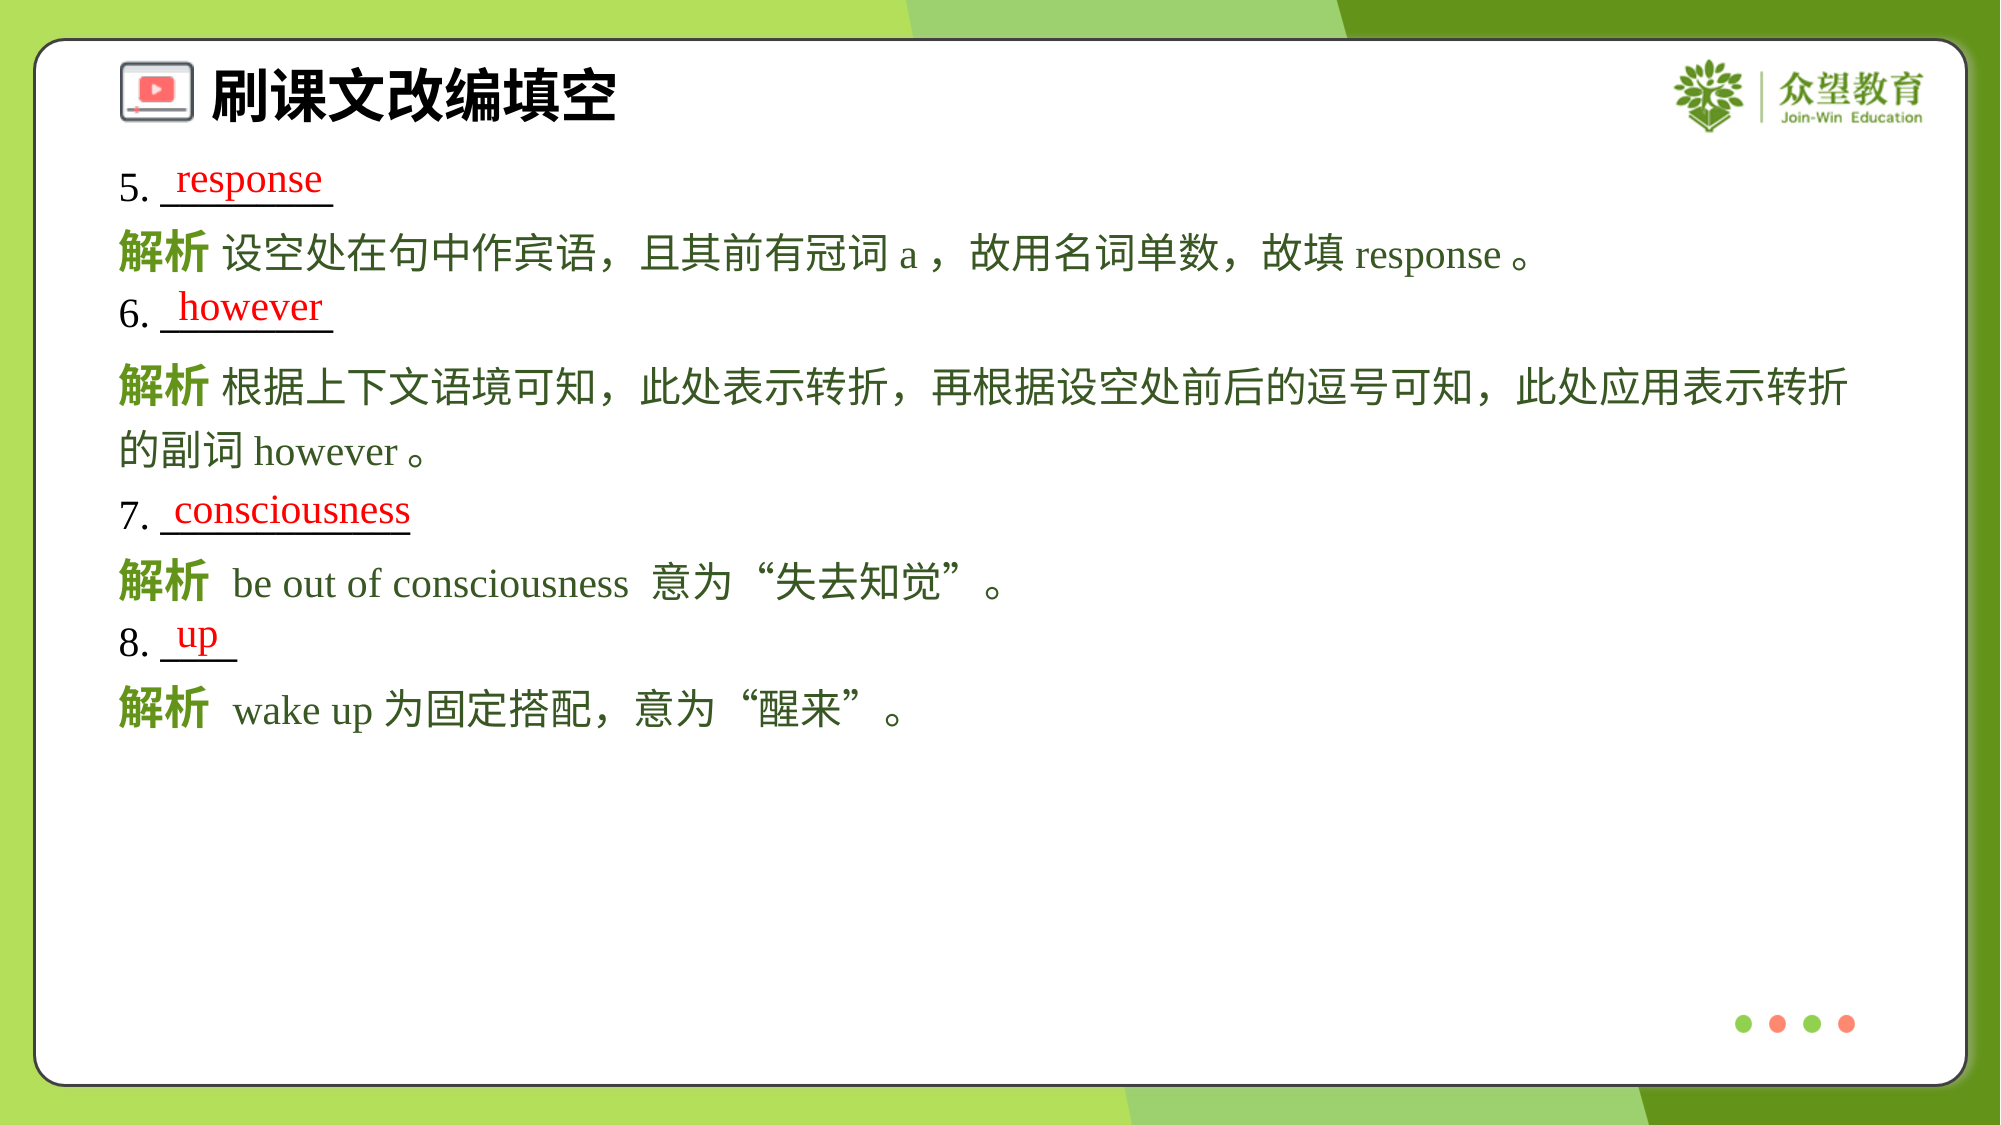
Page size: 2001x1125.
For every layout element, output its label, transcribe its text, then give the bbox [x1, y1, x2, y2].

text_box 解析 be out of consciousness 意为“失去知觉”。 [118, 538, 1883, 601]
text_box 6. _________ [118, 272, 1883, 330]
text_box 5. _________ [118, 146, 1883, 204]
picture [0, 0, 2000, 1125]
text_box 8. ____ [118, 602, 1883, 659]
text_box up [172, 593, 224, 652]
text_box 解析 wake up为固定搭配，意为“醒来”。 [118, 665, 1883, 728]
text_box 解析 设空处在句中作宾语，且其前有冠词a，故用名词单数，故填response。 [118, 209, 1883, 271]
text_box 解析 根据上下文语境可知，此处表示转折，再根据设空处前后的逗号可知，此处应用表示转折的副词however。 [118, 342, 1883, 470]
text_box response [172, 138, 327, 197]
text_box consciousness [170, 469, 416, 527]
text_box 7. _____________ [118, 475, 1883, 533]
text_box however [174, 266, 328, 325]
